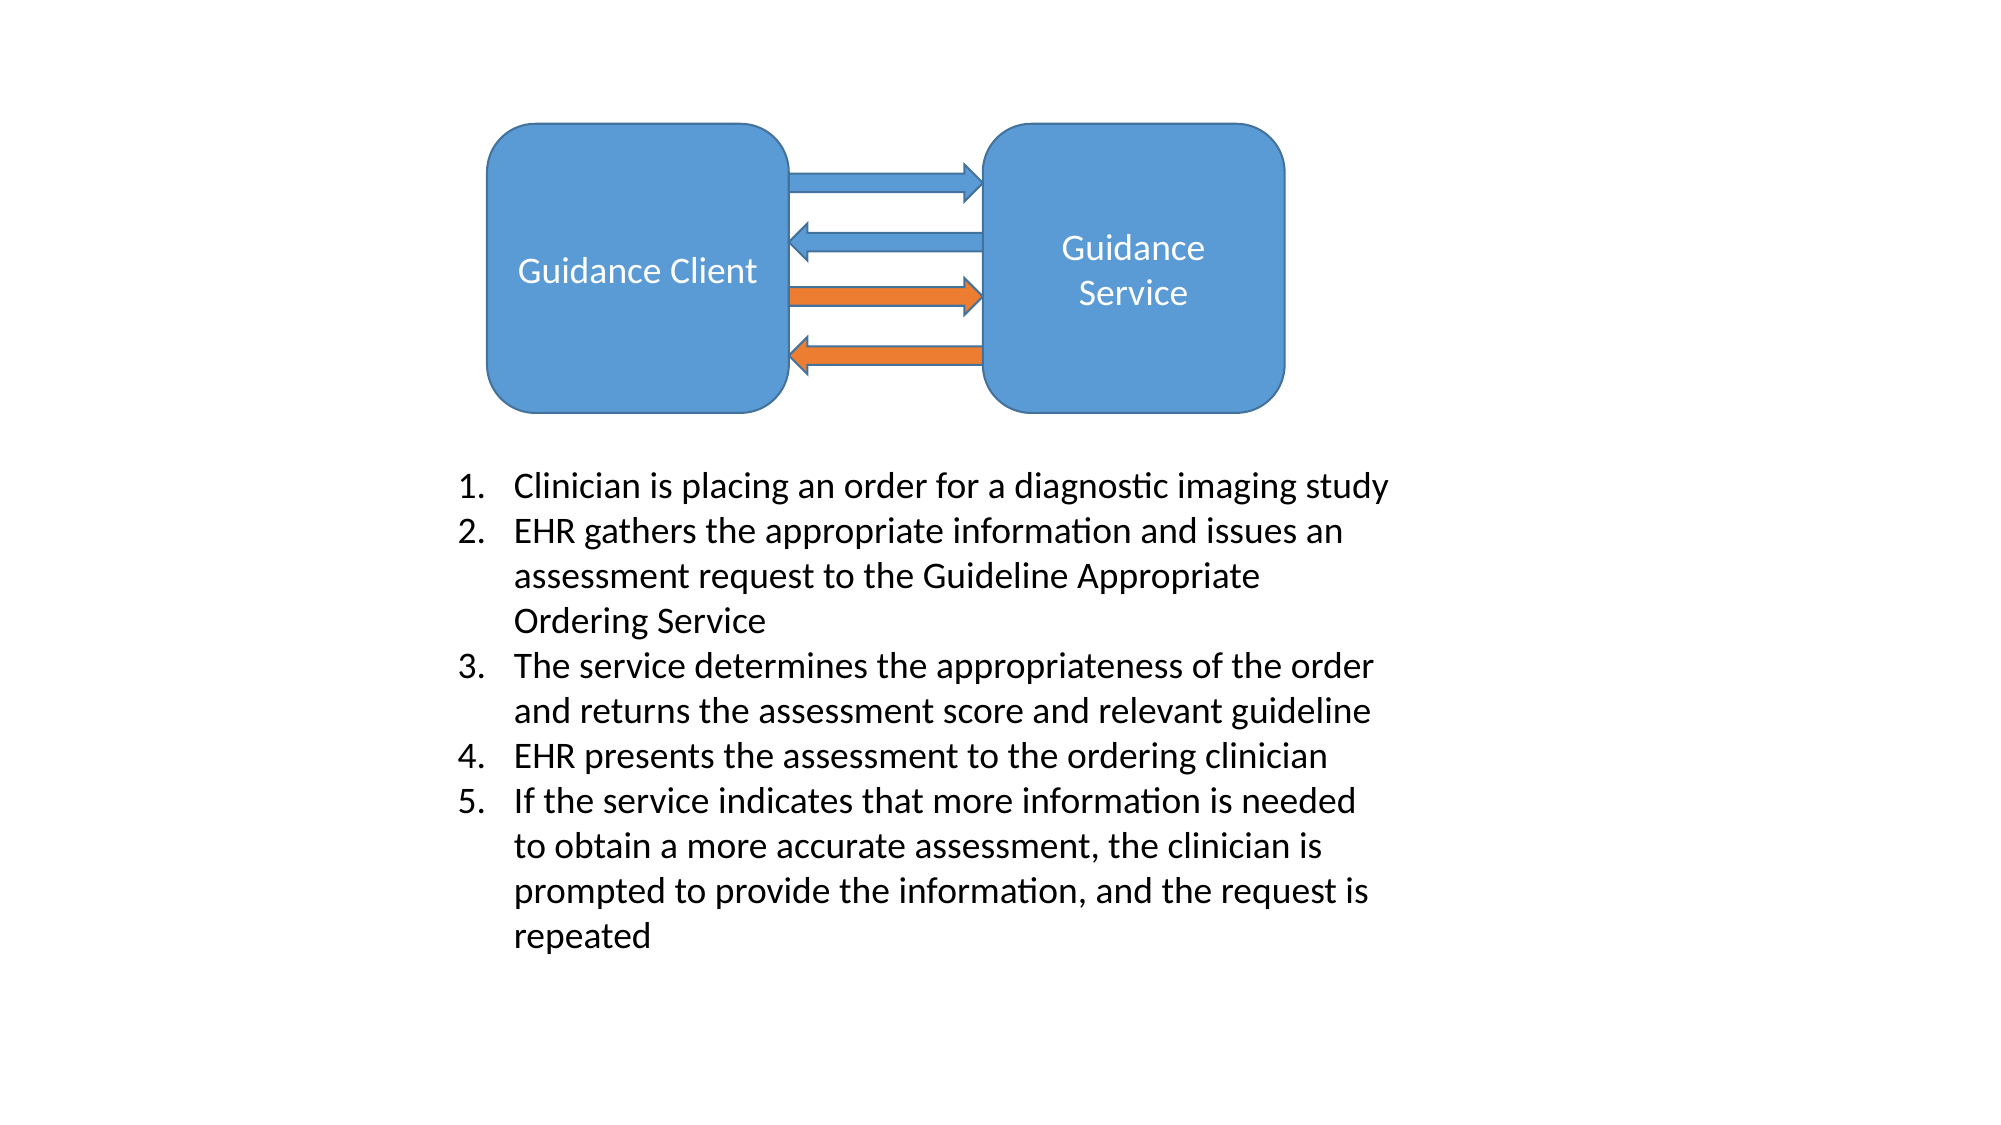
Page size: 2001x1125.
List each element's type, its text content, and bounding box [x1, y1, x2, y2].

text_box Clinician is placing an order for a diagnostic imaging study EHR gathers the appropriate information and issues an assessment request to the Guideline Appropriate Ordering Service The service determines the appropriateness of the order and returns the assessment score and relevant guideline EHR presents the assessment to the ordering clinician If the service indicates that more information is needed to obtain a more accurate assessment, the clinician is prompted to provide the information, and the request is repeated [442, 453, 1411, 964]
text_box [787, 161, 985, 204]
text_box [787, 221, 984, 264]
text_box [787, 275, 985, 318]
text_box Guidance Service [981, 122, 1286, 414]
text_box [787, 334, 984, 377]
text_box Guidance Client [485, 122, 790, 414]
